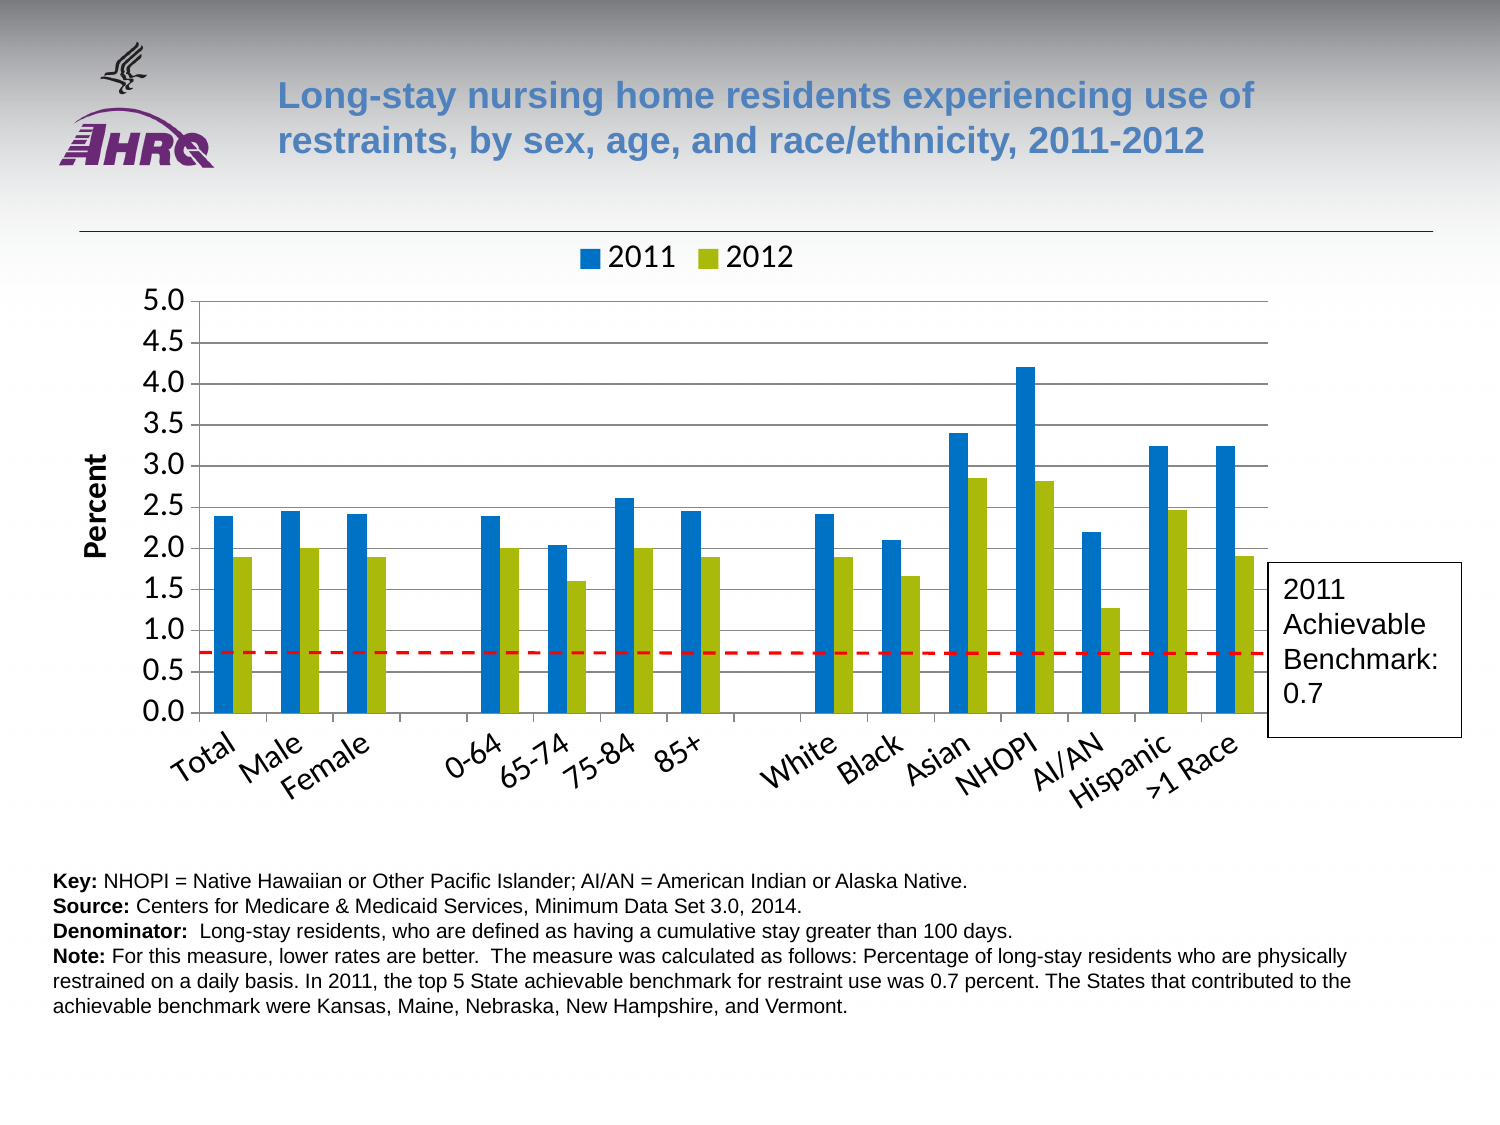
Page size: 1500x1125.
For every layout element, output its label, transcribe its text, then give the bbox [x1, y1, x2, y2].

text_box Key: NHOPI = Native Hawaiian or Other Pacific Islander; AI/AN = American Indian or Alaska Native. Source: Centers for Medicare & Medicaid Services, Minimum Data Set 3.0, 2014. Denominator: Long-stay residents, who are defined as having a cumulative stay greater than 100 days. Note: For this measure, lower rates are better. The measure was calculated as follows: Percentage of long-stay residents who are physically restrained on a daily basis. In 2011, the top 5 State achievable benchmark for restraint use was 0.7 percent. The States that contributed to the achievable benchmark were Kansas, Maine, Nebraska, New Hampshire, and Vermont. [38, 860, 1439, 1120]
title Long-stay nursing home residents experiencing use of restraints, by sex, age, and race/ethnicity, 2011-2012 [262, 45, 1425, 188]
picture [0, 0, 1500, 1125]
chart [62, 224, 1313, 863]
text_box 2011 Achievable Benchmark: 0.7 [1316, 562, 1462, 738]
